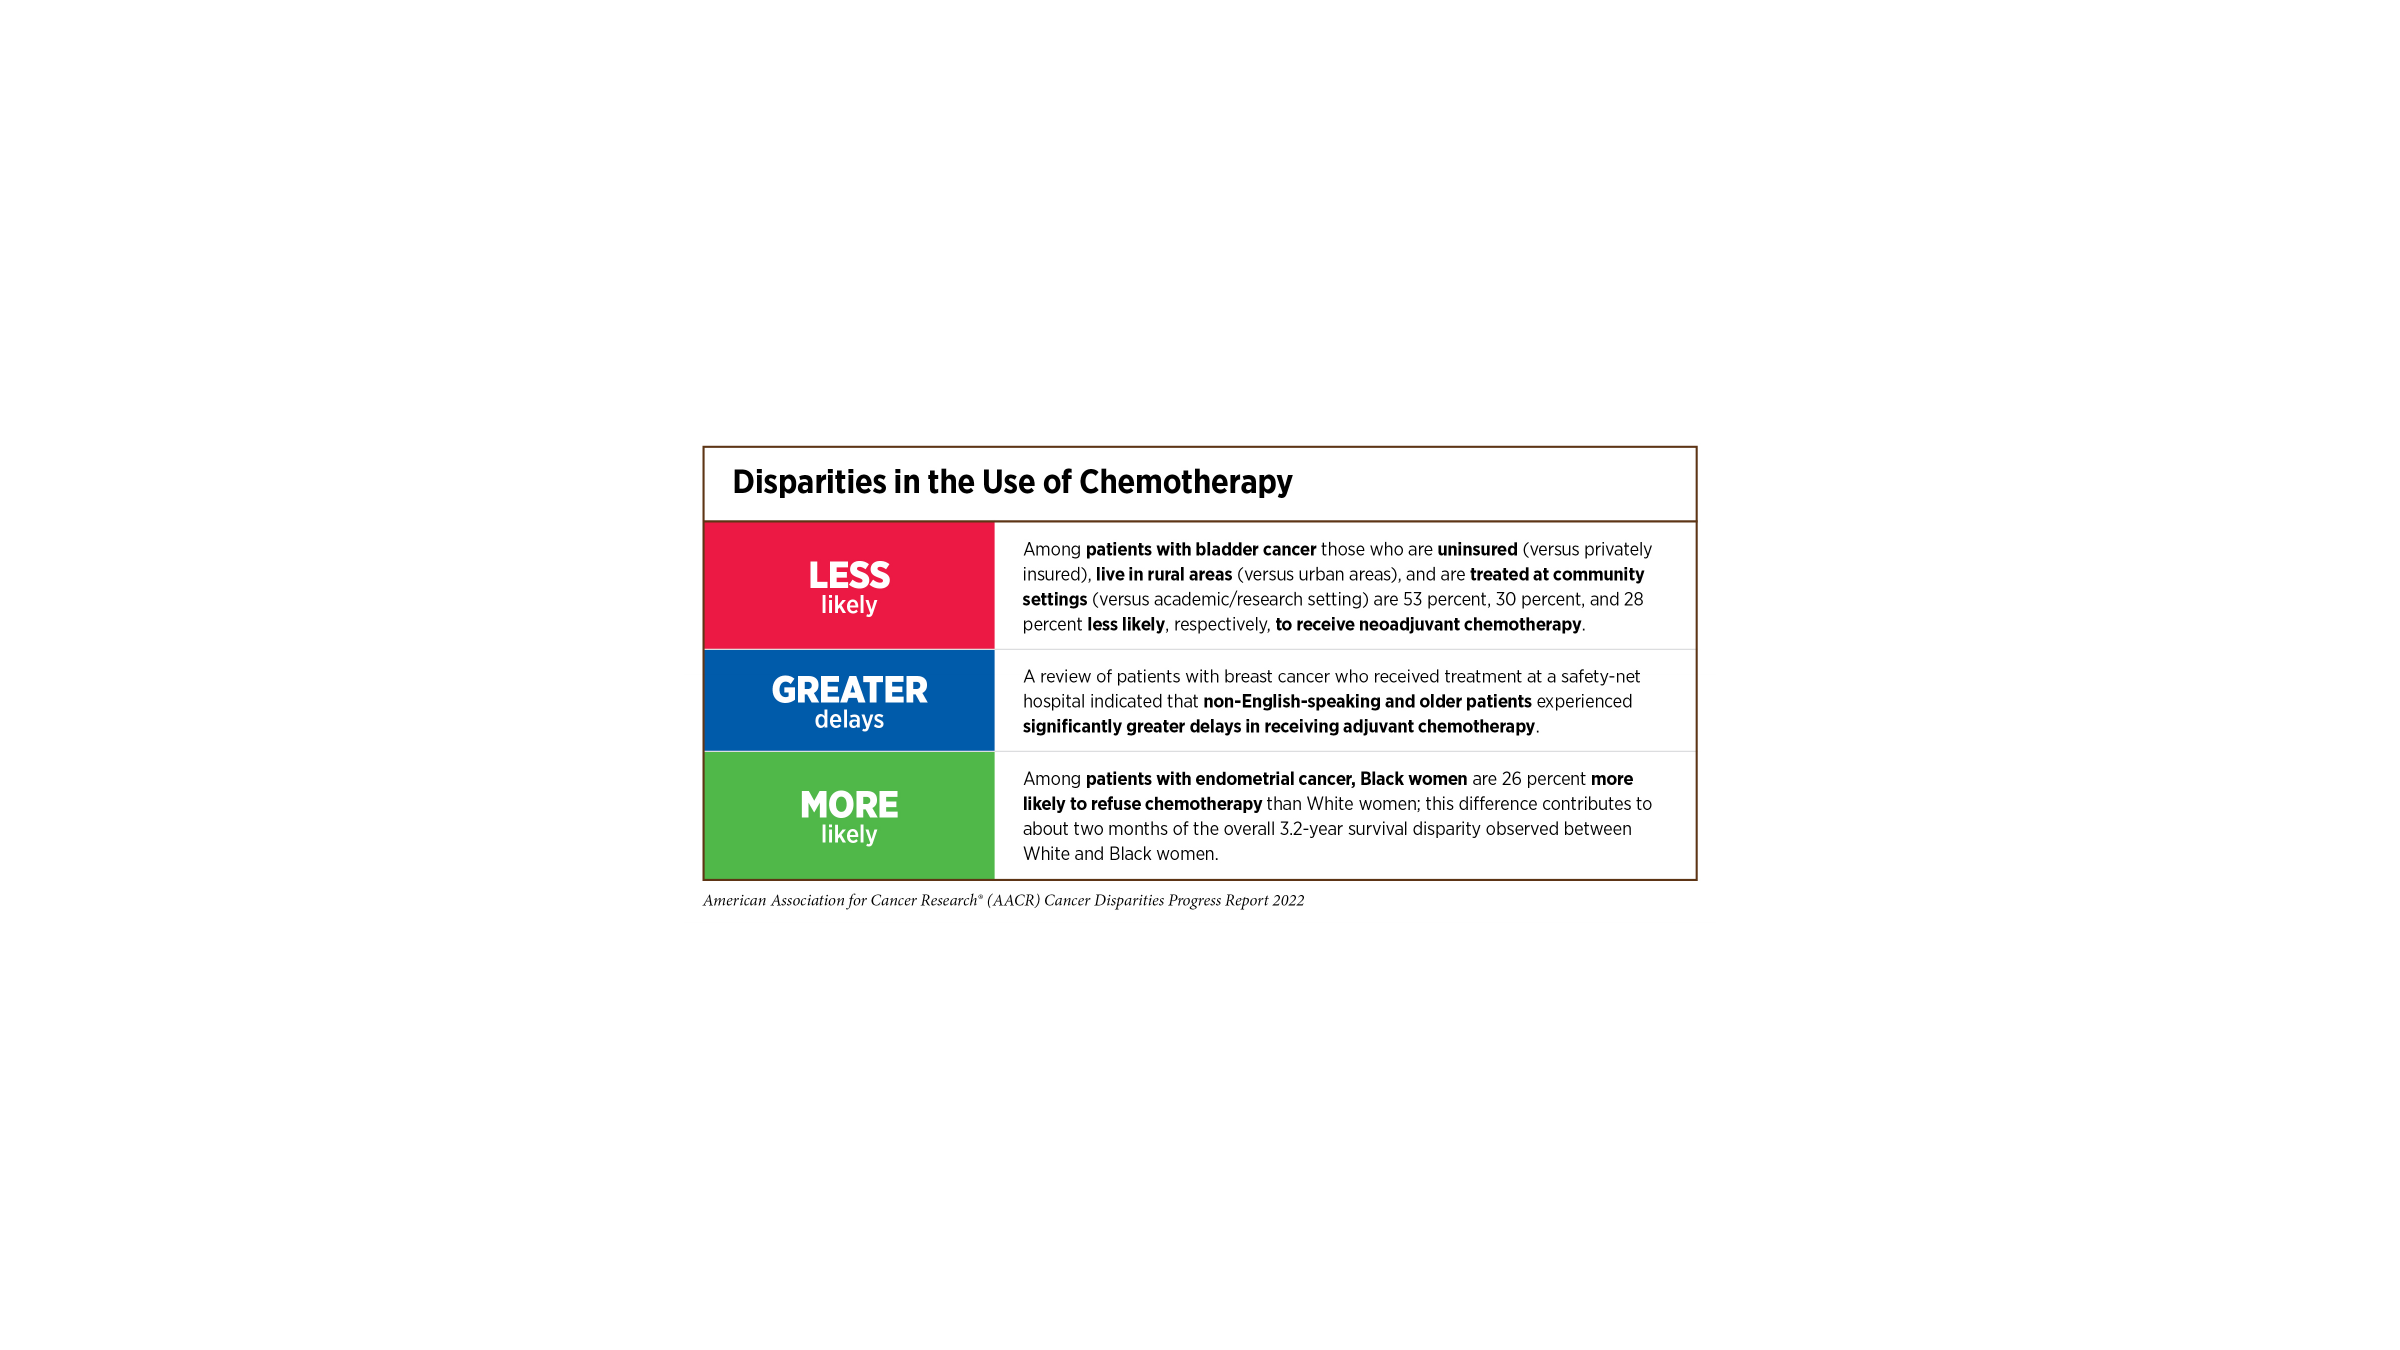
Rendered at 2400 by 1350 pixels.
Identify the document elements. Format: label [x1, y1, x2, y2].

picture [684, 426, 1716, 923]
